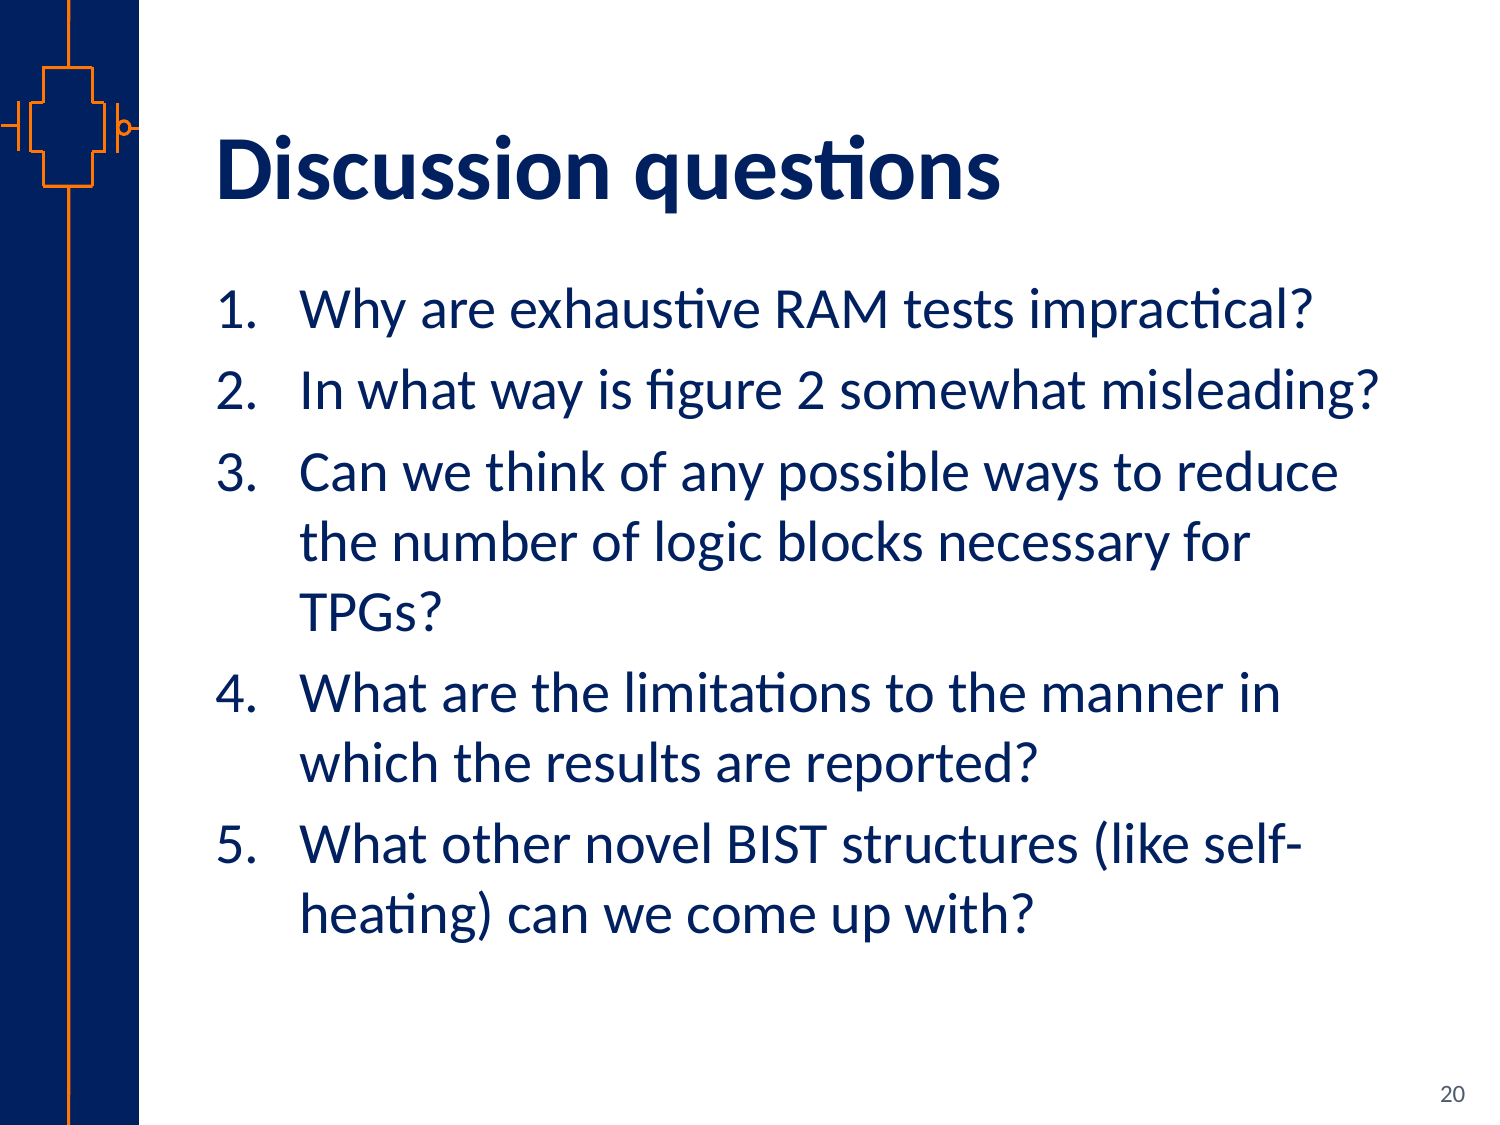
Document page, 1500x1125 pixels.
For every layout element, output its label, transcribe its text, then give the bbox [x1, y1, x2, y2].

title Discussion questions [200, 37, 1388, 225]
slide_number 20 [1425, 1062, 1488, 1123]
list Why are exhaustive RAM tests impractical? In what way is figure 2 somewhat misleading? Can we think of any possible ways to reduce the number of logic blocks necessary for TPGs? What are the limitations to the manner in which the results are reported? What other novel BIST structures (like self-heating) can we come up with? [200, 262, 1425, 988]
